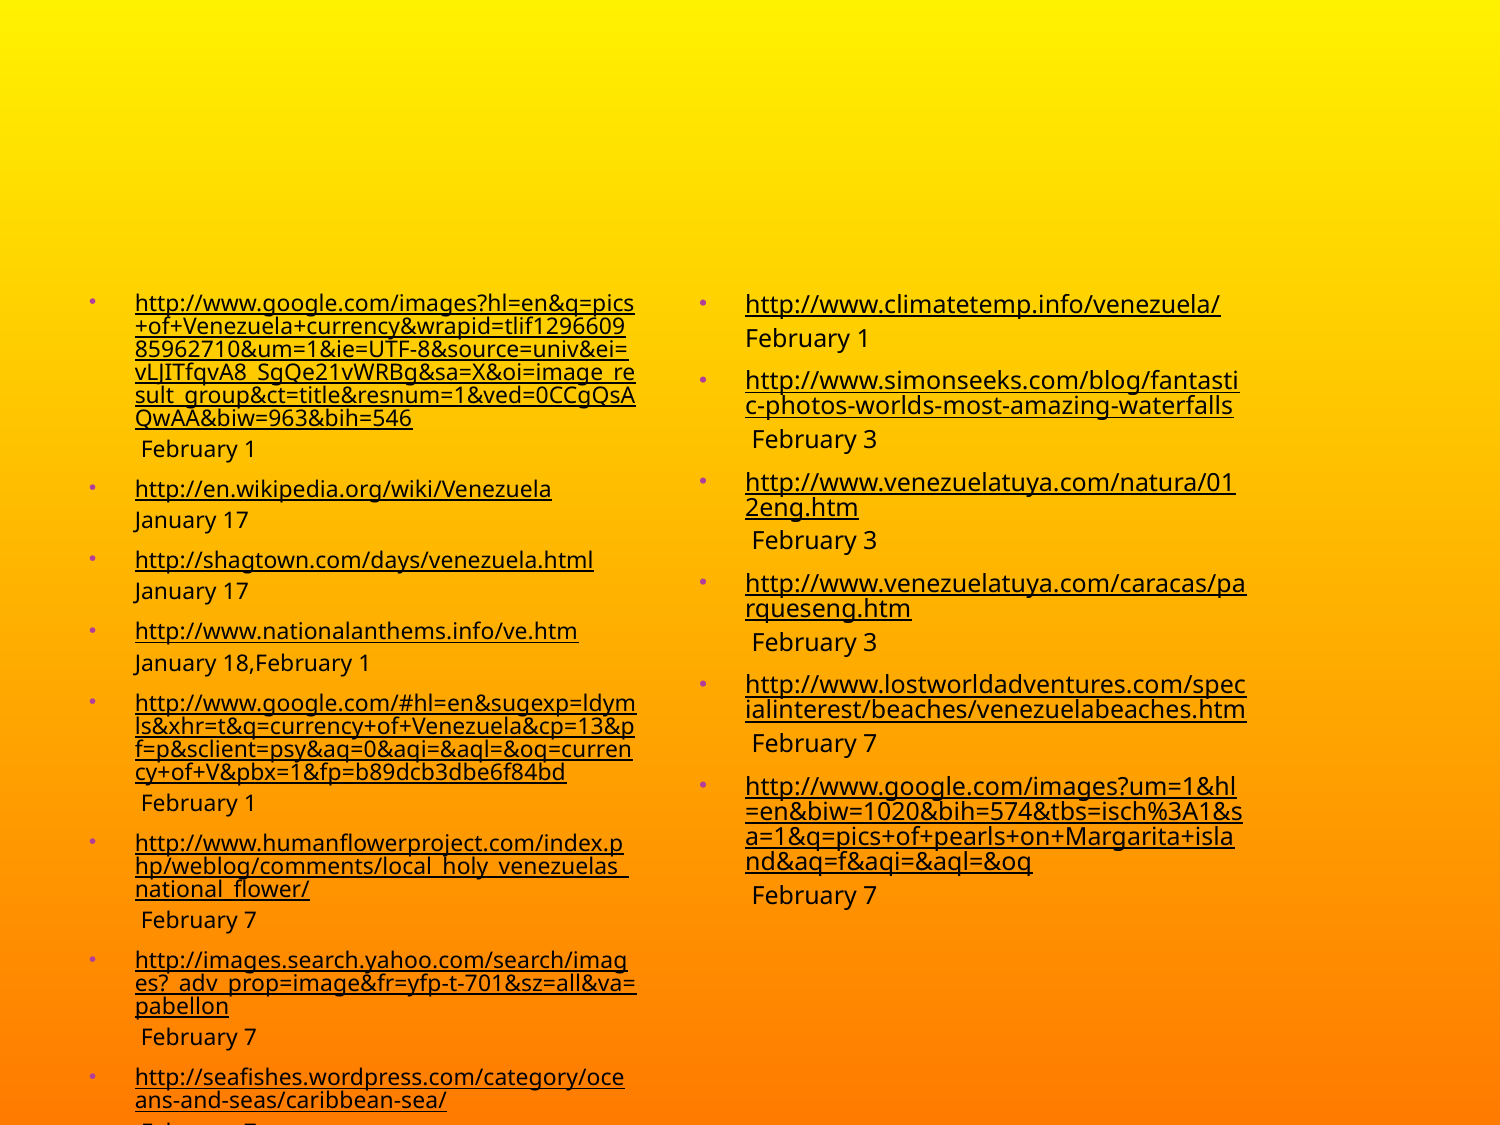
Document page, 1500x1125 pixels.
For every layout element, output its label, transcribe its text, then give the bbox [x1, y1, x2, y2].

list http://www.climatetemp.info/venezuela/ February 1 http://www.simonseeks.com/blog/fantastic-photos-worlds-most-amazing-waterfalls February 3 http://www.venezuelatuya.com/natura/012eng.htm February 3 http://www.venezuelatuya.com/caracas/parqueseng.htm February 3 http://www.lostworldadventures.com/specialinterest/beaches/venezuelabeaches.htm February 7 http://www.google.com/images?um=1&hl=en&biw=1020&bih=574&tbs=isch%3A1&sa=1&q=pics+of+pearls+on+Margarita+island&aq=f&aqi=&aql=&oq February 7 [685, 280, 1263, 956]
list http://www.google.com/images?hl=en&q=pics+of+Venezuela+currency&wrapid=tlif129660985962710&um=1&ie=UTF-8&source=univ&ei=vLJITfqvA8_SgQe21vWRBg&sa=X&oi=image_result_group&ct=title&resnum=1&ved=0CCgQsAQwAA&biw=963&bih=546 February 1 http://en.wikipedia.org/wiki/Venezuela January 17 http://shagtown.com/days/venezuela.html January 17 http://www.nationalanthems.info/ve.htm January 18,February 1 http://www.google.com/#hl=en&sugexp=ldymls&xhr=t&q=currency+of+Venezuela&cp=13&pf=p&sclient=psy&aq=0&aqi=&aql=&oq=currency+of+V&pbx=1&fp=b89dcb3dbe6f84bd February 1 http://www.humanflowerproject.com/index.php/weblog/comments/local_holy_venezuelas_national_flower/ February 7 http://images.search.yahoo.com/search/images?_adv_prop=image&fr=yfp-t-701&sz=all&va=pabellon February 7 http://seafishes.wordpress.com/category/oceans-and-seas/caribbean-sea/ February 7 [75, 280, 653, 1125]
